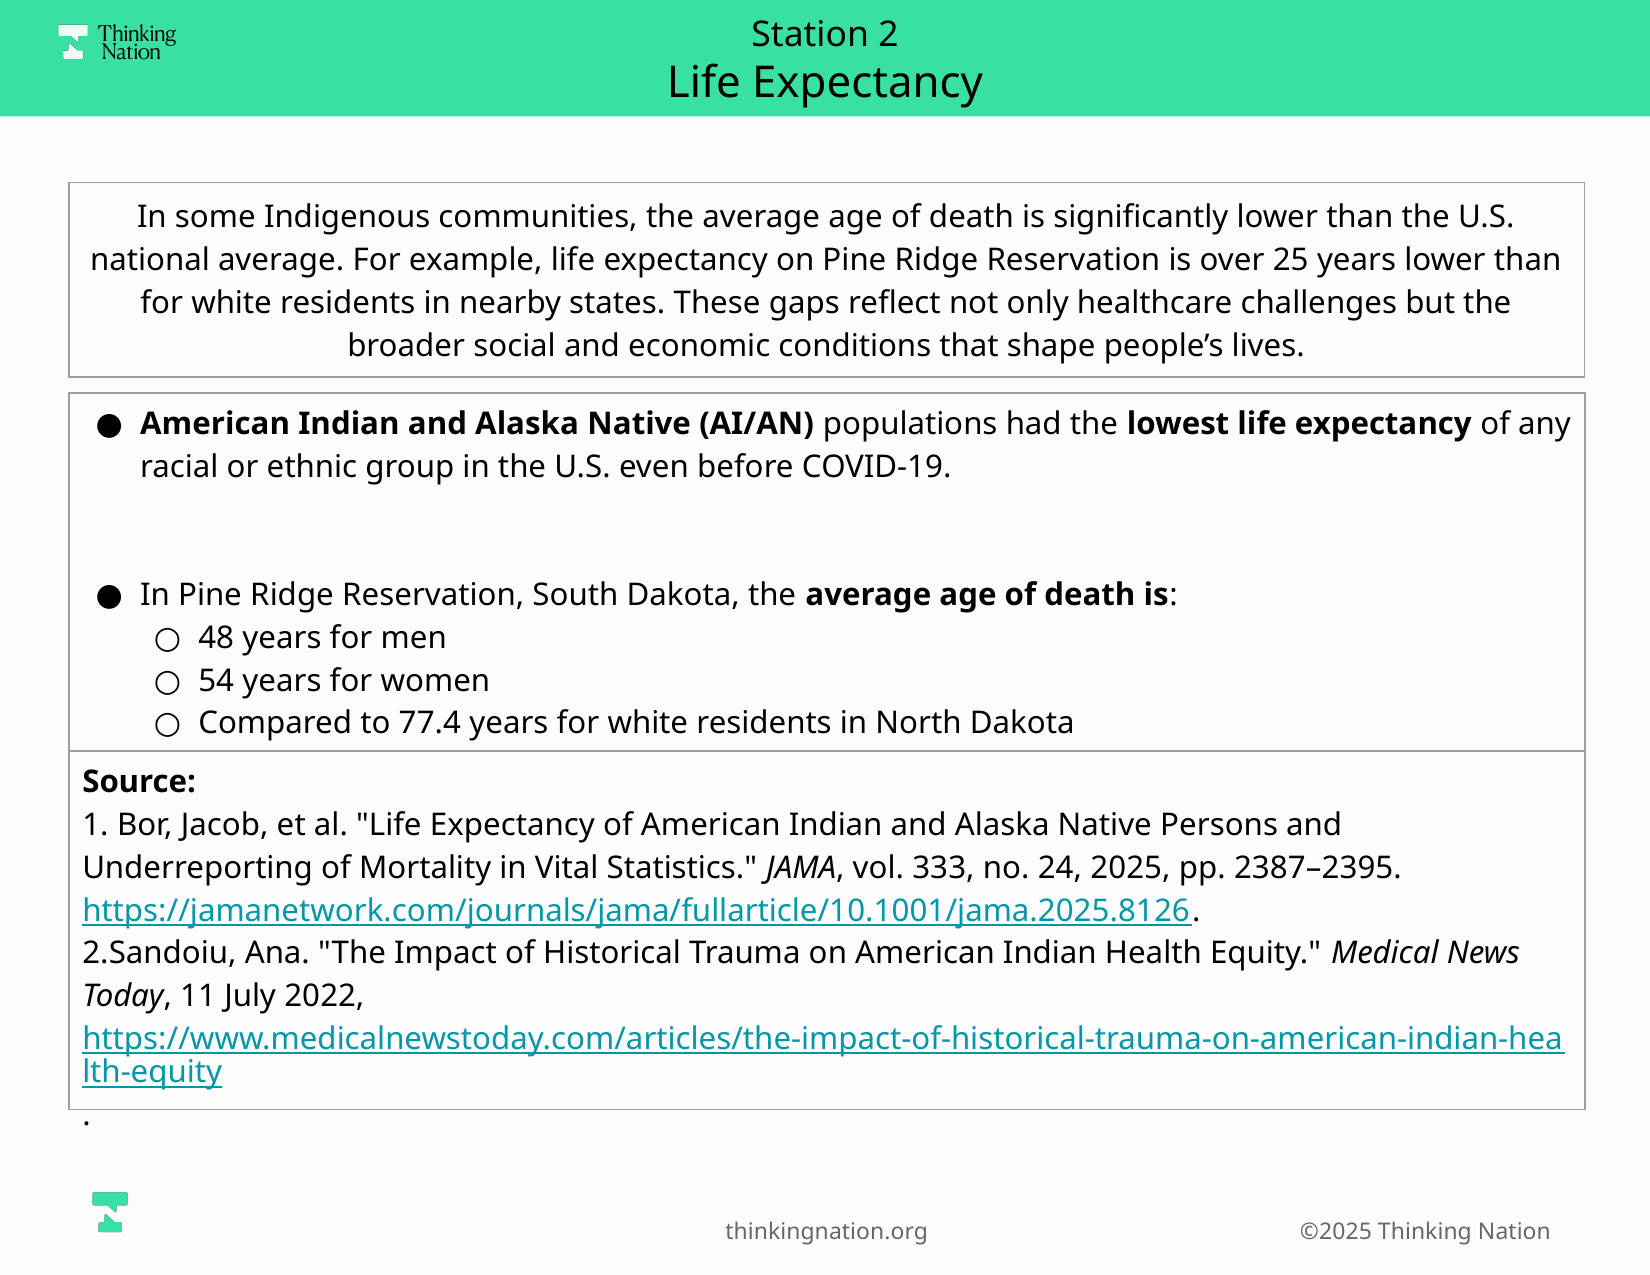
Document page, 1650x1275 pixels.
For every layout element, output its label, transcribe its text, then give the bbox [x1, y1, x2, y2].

picture [45, 13, 180, 70]
table_cell Source: 1. Bor, Jacob, et al. "Life Expectancy of American Indian and Alaska Native Persons and Underreporting of Mortality in Vital Statistics." JAMA, vol. 333, no. 24, 2025, pp. 2387–2395. https://jamanetwork.com/journals/jama/fullarticle/10.1001/jama.2025.8126. 2.Sandoiu, Ana. "The Impact of Historical Trauma on American Indian Health Equity." Medical News Today, 11 July 2022, https://www.medicalnewstoday.com/articles/the-impact-of-historical-trauma-on-american-indian-health-equity. [70, 752, 1584, 1109]
table_header American Indian and Alaska Native (AI/AN) populations had the lowest life expectancy of any racial or ethnic group in the U.S. even before COVID-19. In Pine Ridge Reservation, South Dakota, the average age of death is: 48 years for men 54 years for women Compared to 77.4 years for white residents in North Dakota [70, 394, 1584, 750]
table_header In some Indigenous communities, the average age of death is significantly lower than the U.S. national average. For example, life expectancy on Pine Ridge Reservation is over 25 years lower than for white residents in nearby states. These gaps reflect not only healthcare challenges but the broader social and economic conditions that shape people’s lives. [70, 183, 1584, 376]
text_box Station 2 Life Expectancy [0, 0, 1650, 117]
text_box ©2025 Thinking Nation [1176, 1200, 1568, 1240]
picture [82, 1184, 138, 1240]
text_box thinkingnation.org [631, 1200, 1023, 1240]
